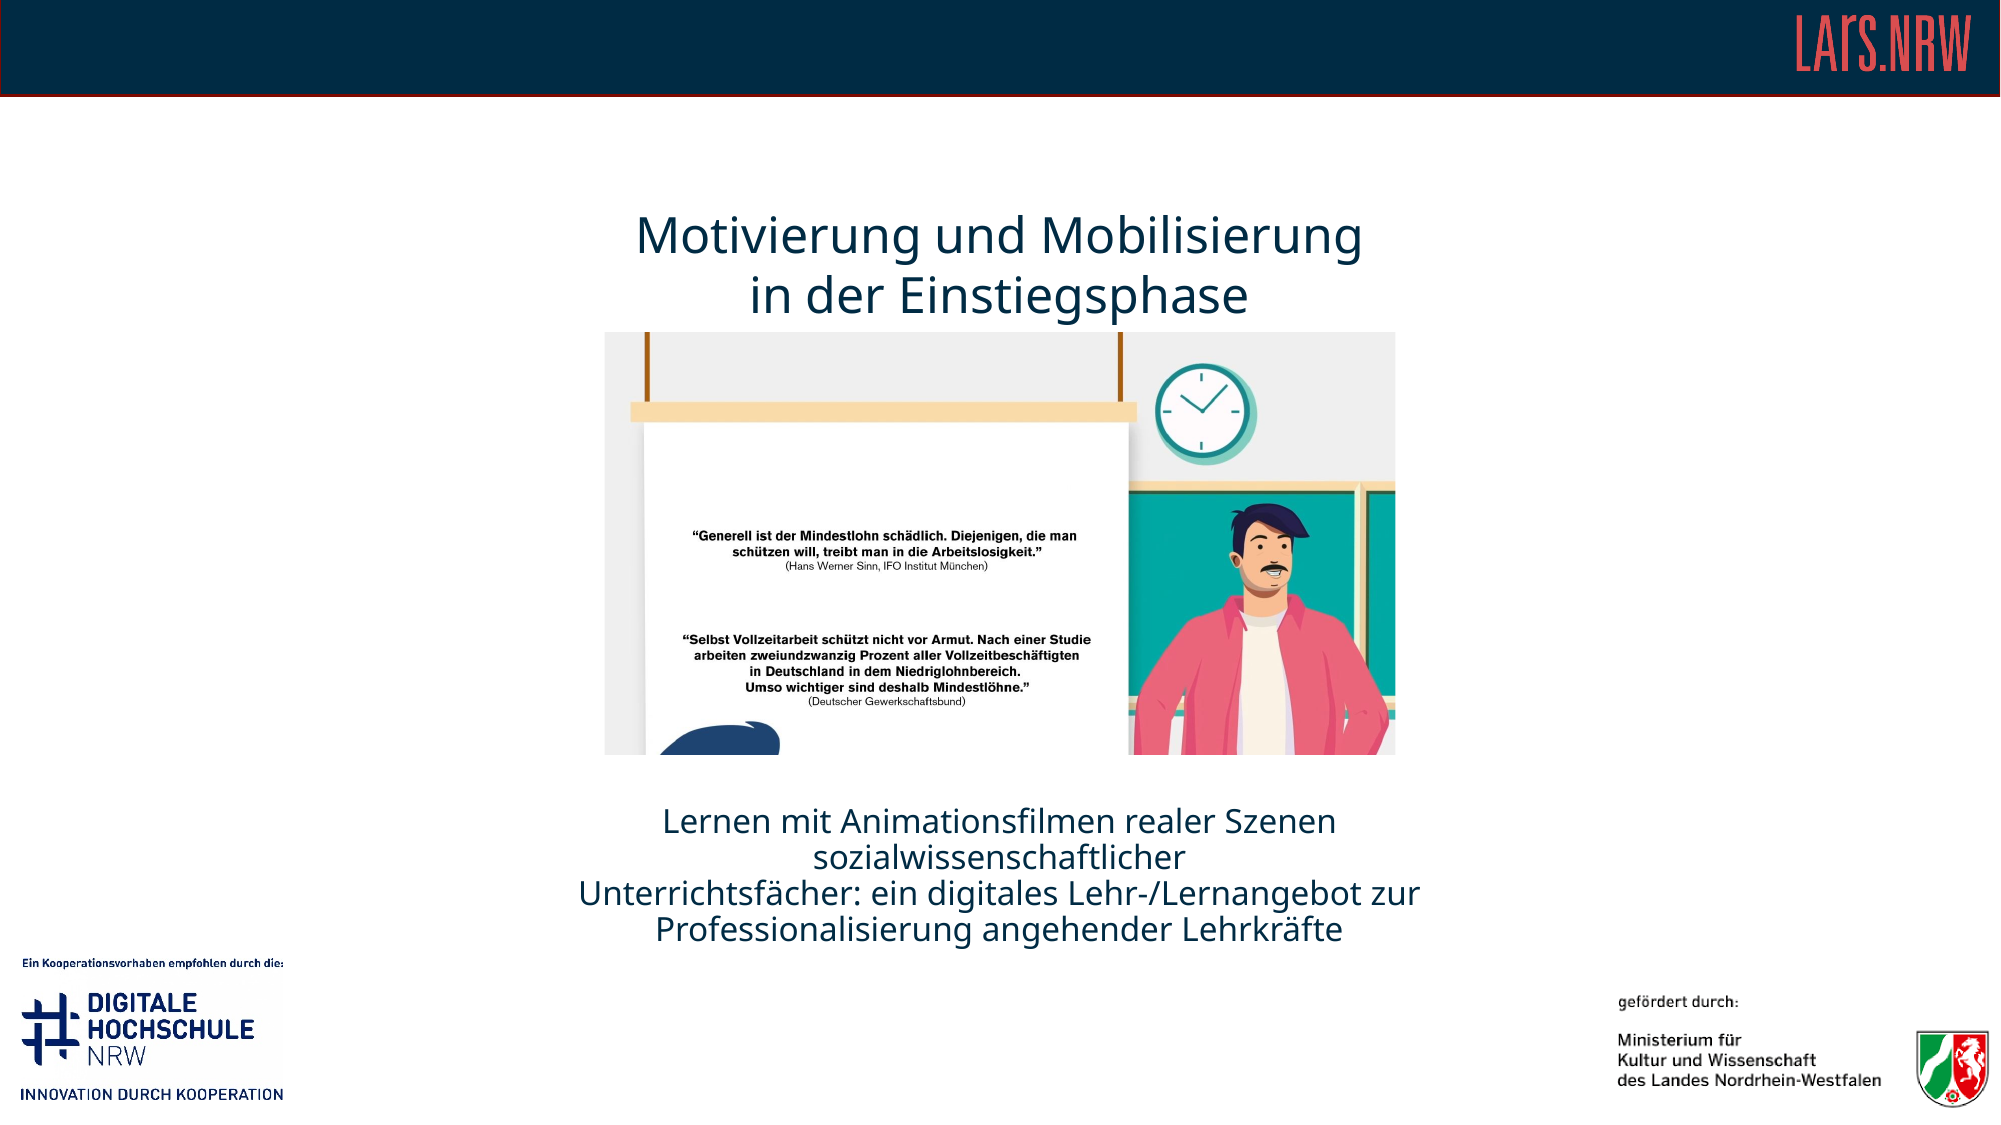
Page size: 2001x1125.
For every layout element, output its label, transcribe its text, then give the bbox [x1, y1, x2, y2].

picture [604, 332, 1396, 755]
text_box Lernen mit Animationsfilmen realer Szenen sozialwissenschaftlicher Unterrichtsfächer: ein digitales Lehr-/Lernangebot zur Professionalisierung angehender Lehrkräfte [520, 797, 1480, 956]
picture [1606, 976, 2000, 1120]
picture [21, 958, 283, 1100]
picture [1779, 3, 1977, 86]
text_box Motivierung und Mobilisierung in der Einstiegsphase [500, 196, 1500, 332]
